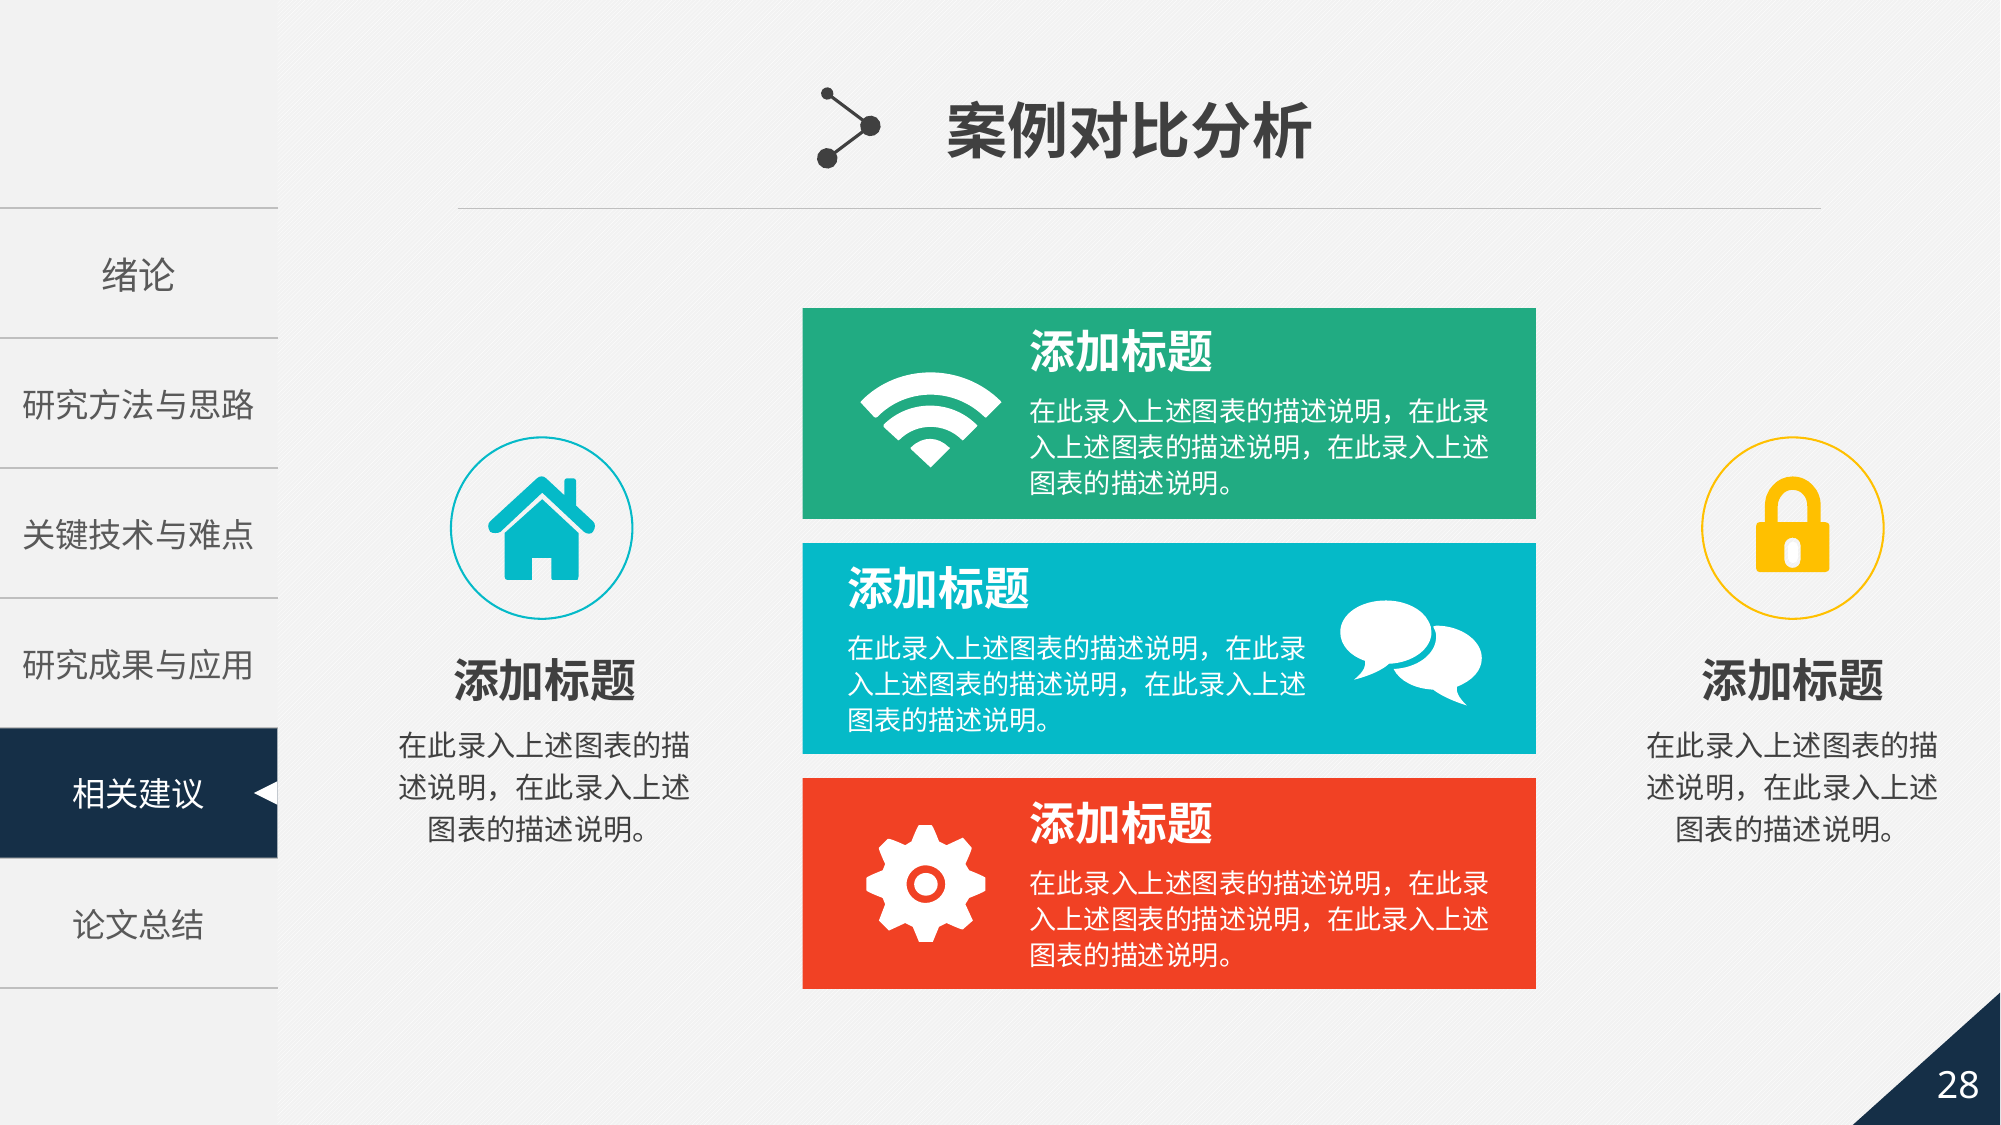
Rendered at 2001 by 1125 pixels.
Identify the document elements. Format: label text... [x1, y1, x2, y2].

text_box 添加标题 [832, 552, 1087, 621]
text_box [450, 437, 633, 619]
text_box 在此录入上述图表的描述说明，在此录入上述图表的描述说明，在此录入上述图表的描述说明。 [1015, 384, 1519, 507]
text_box 添加标题 [1665, 644, 1921, 713]
text_box 案例对比分析 [931, 84, 1329, 173]
text_box 添加标题 [417, 644, 673, 713]
text_box 添加标题 [1015, 315, 1270, 384]
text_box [827, 93, 871, 159]
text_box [860, 362, 1002, 468]
text_box [802, 307, 1537, 520]
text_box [1702, 437, 1884, 619]
text_box 在此录入上述图表的描述说明，在此录入上述图表的描述说明。 [383, 713, 707, 854]
text_box [802, 542, 1537, 755]
text_box 在此录入上述图表的描述说明，在此录入上述图表的描述说明。 [1631, 713, 1955, 854]
text_box 在此录入上述图表的描述说明，在此录入上述图表的描述说明，在此录入上述图表的描述说明。 [832, 621, 1336, 744]
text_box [866, 825, 986, 942]
text_box [802, 777, 1537, 990]
text_box 添加标题 [1015, 787, 1270, 856]
text_box 在此录入上述图表的描述说明，在此录入上述图表的描述说明，在此录入上述图表的描述说明。 [1015, 856, 1519, 979]
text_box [1340, 600, 1482, 706]
